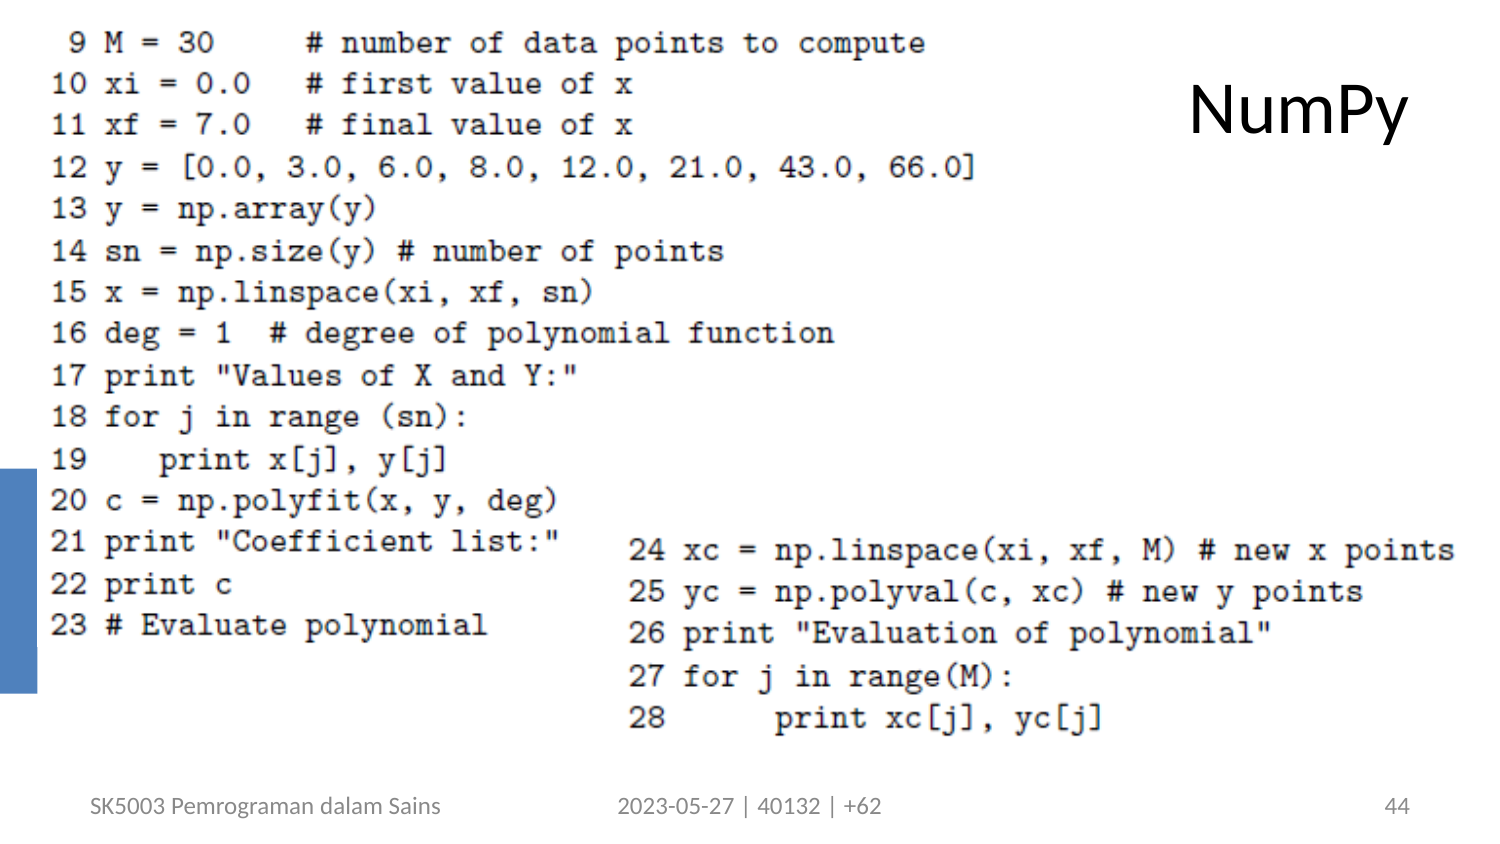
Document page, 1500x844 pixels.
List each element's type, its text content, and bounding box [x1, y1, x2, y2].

slide_number SK5003 Pemrograman dalam Sains [75, 782, 463, 827]
title NumPy [987, 33, 1426, 175]
picture [37, 24, 1476, 750]
slide_number 44 [1074, 782, 1425, 827]
footer 2023-05-27 | 40132 | +62 [512, 782, 988, 827]
